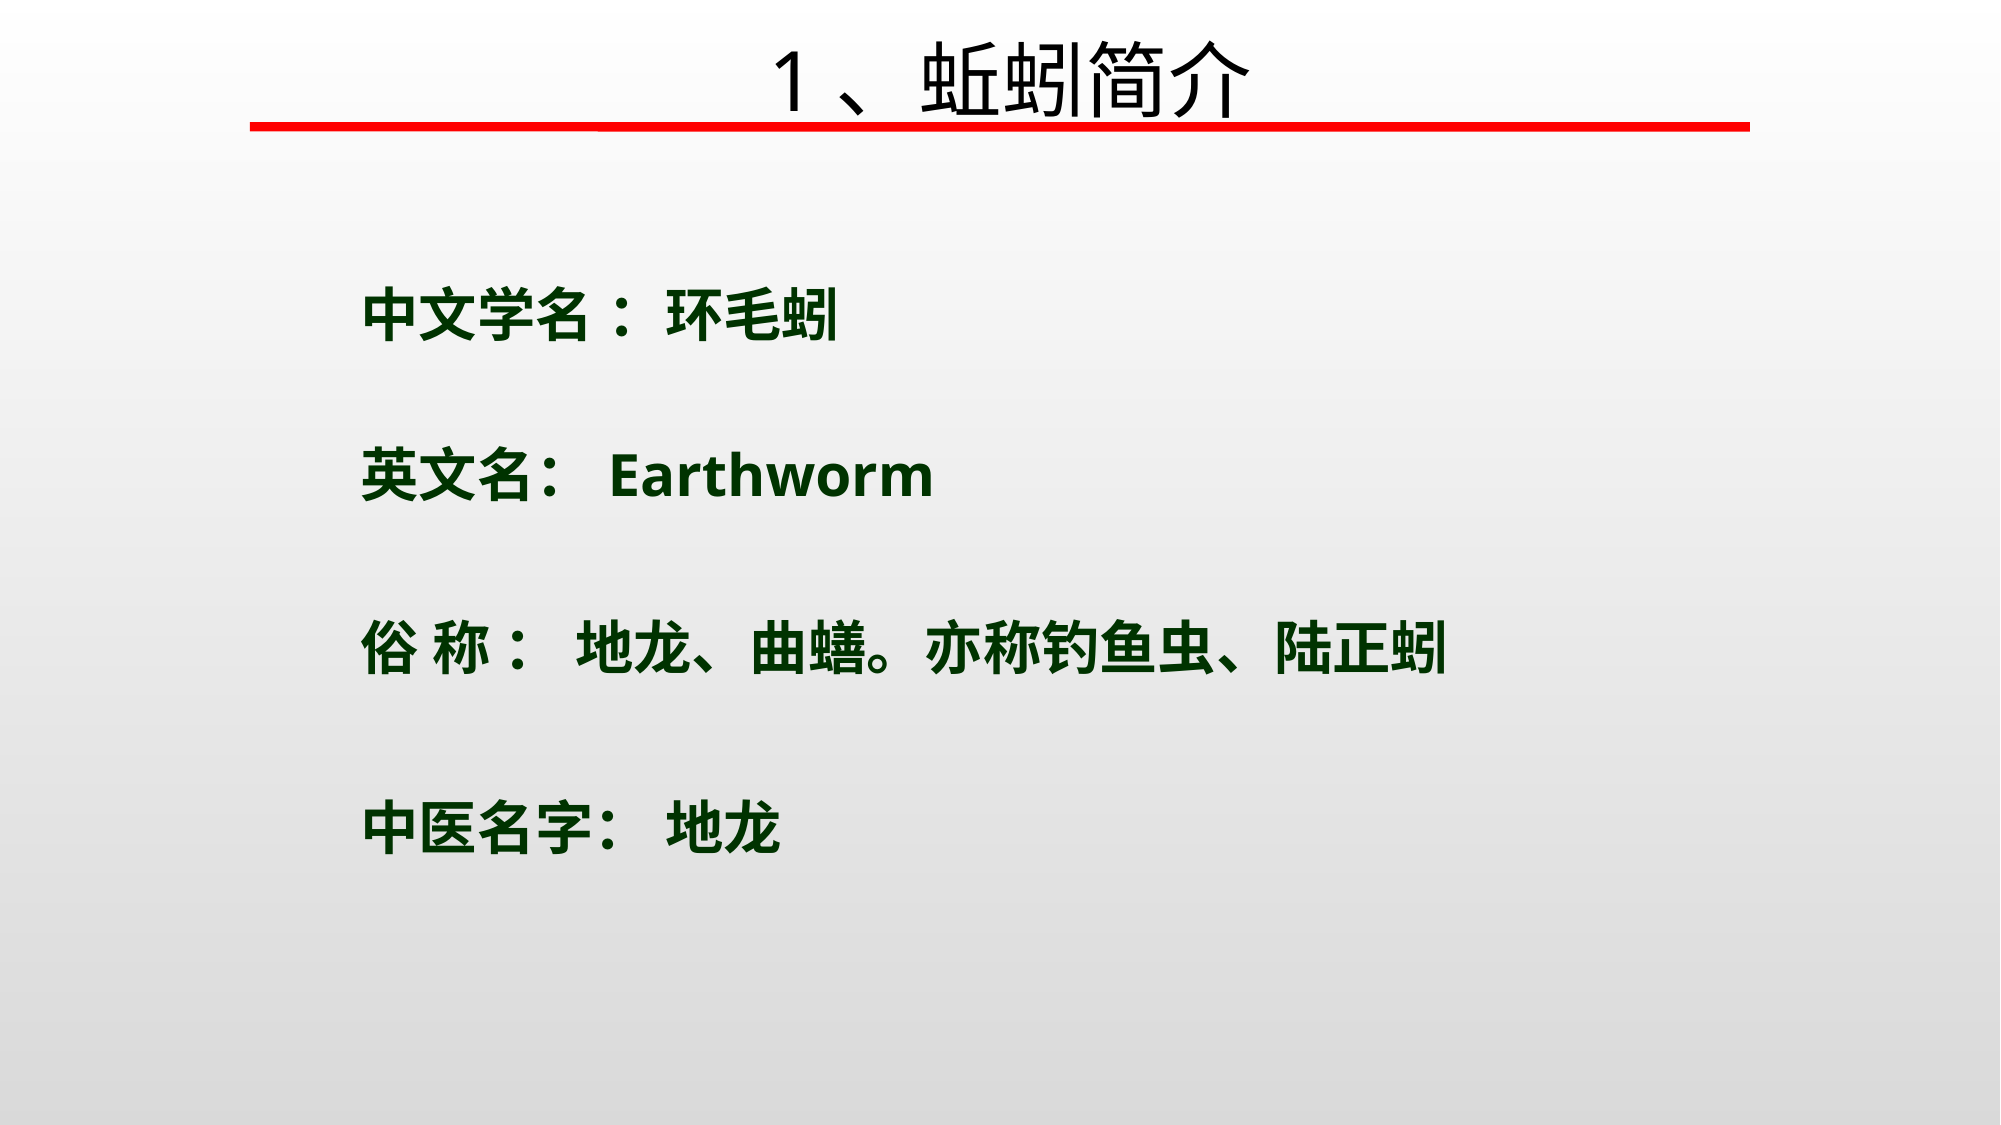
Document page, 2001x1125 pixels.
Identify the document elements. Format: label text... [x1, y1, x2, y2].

text_box 中文学名 ：环毛蚓 英文名：Earthworm 俗 称 ： 地龙、曲蟮。亦称钓鱼虫、陆正蚓 中医名字： 地龙 [346, 256, 1636, 869]
text_box 1、蚯蚓简介 [346, 1, 1643, 114]
